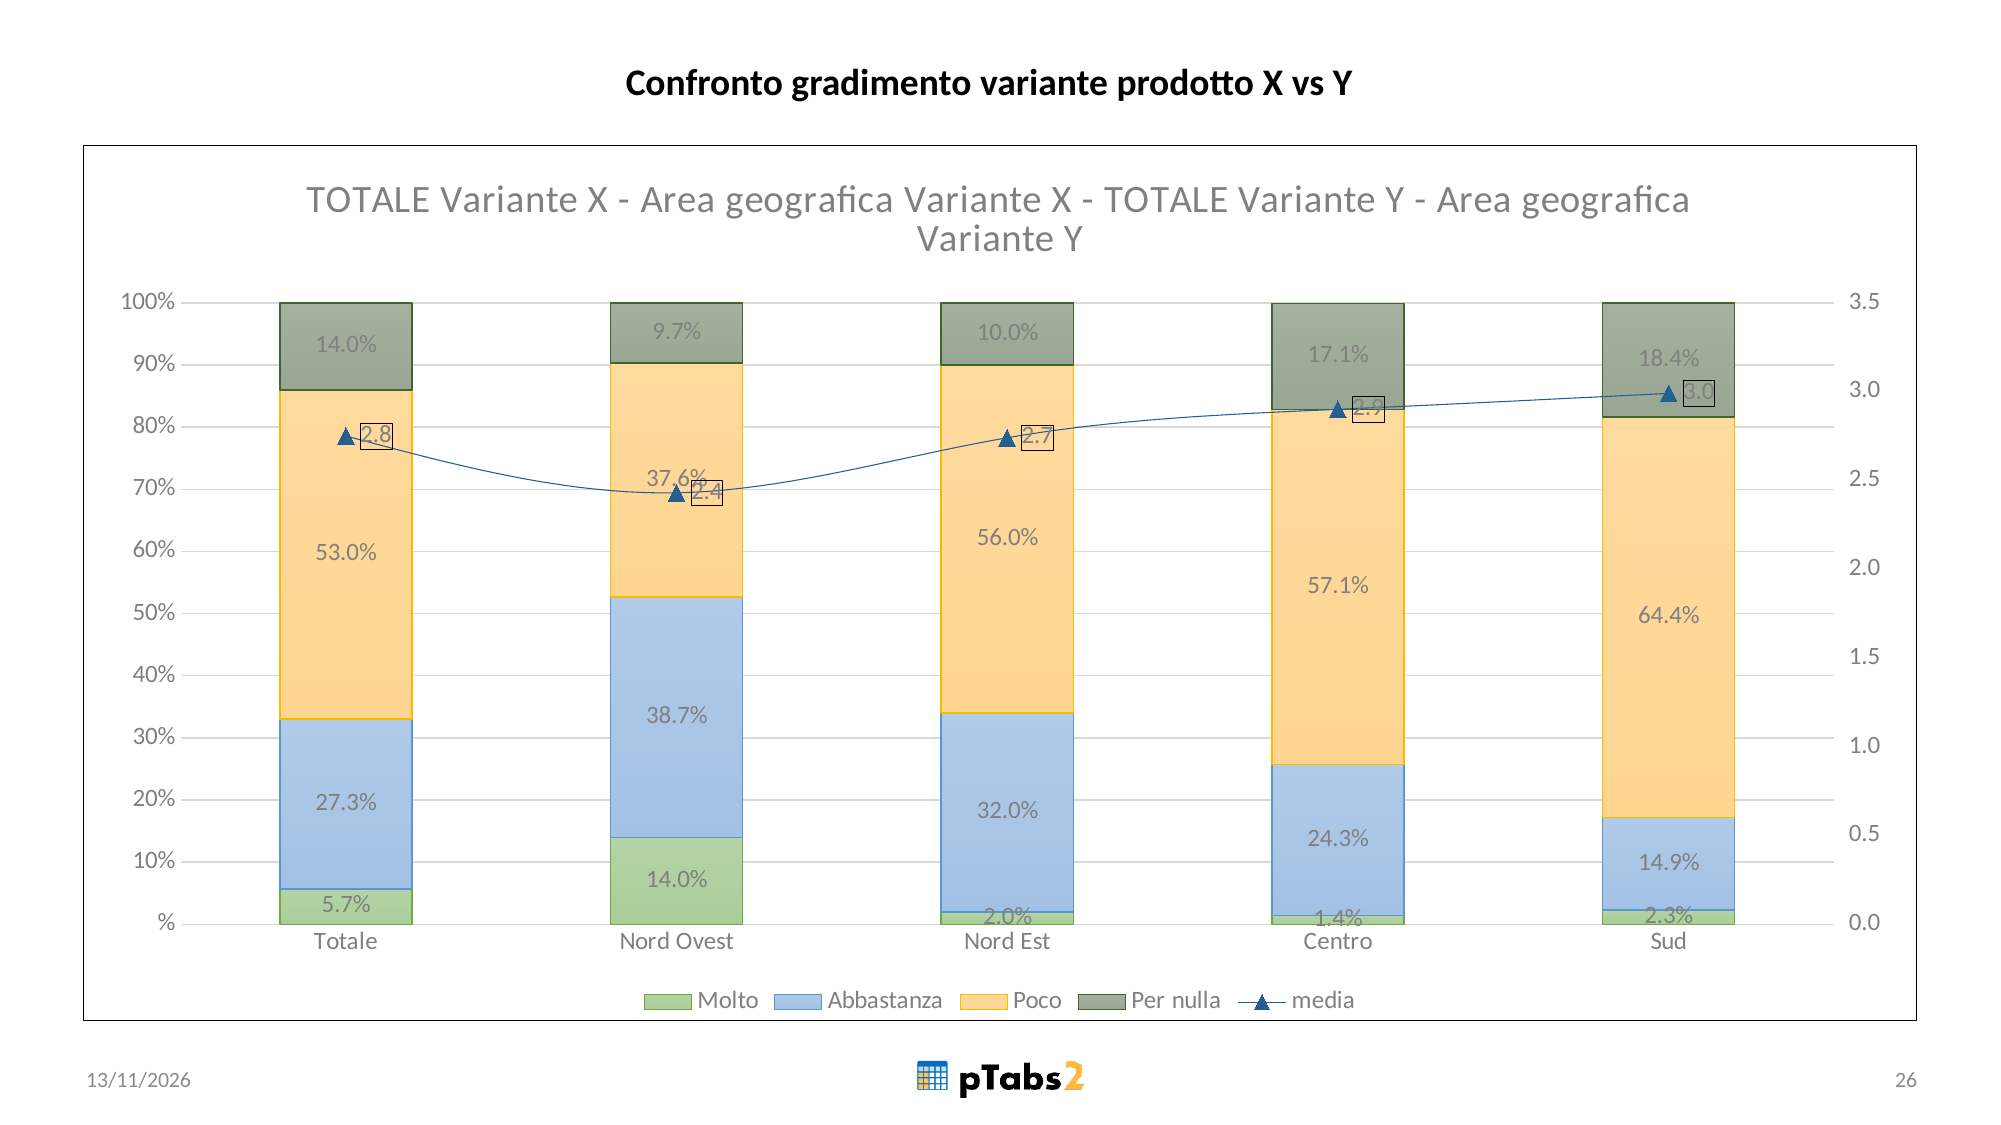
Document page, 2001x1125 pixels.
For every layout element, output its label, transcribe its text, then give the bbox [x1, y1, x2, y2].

chart [83, 145, 1917, 1021]
slide_number 26 [1482, 1055, 1933, 1103]
title Confronto gradimento variante prodotto X vs Y [104, 52, 1875, 115]
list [913, 1058, 1087, 1100]
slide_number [70, 1055, 512, 1103]
